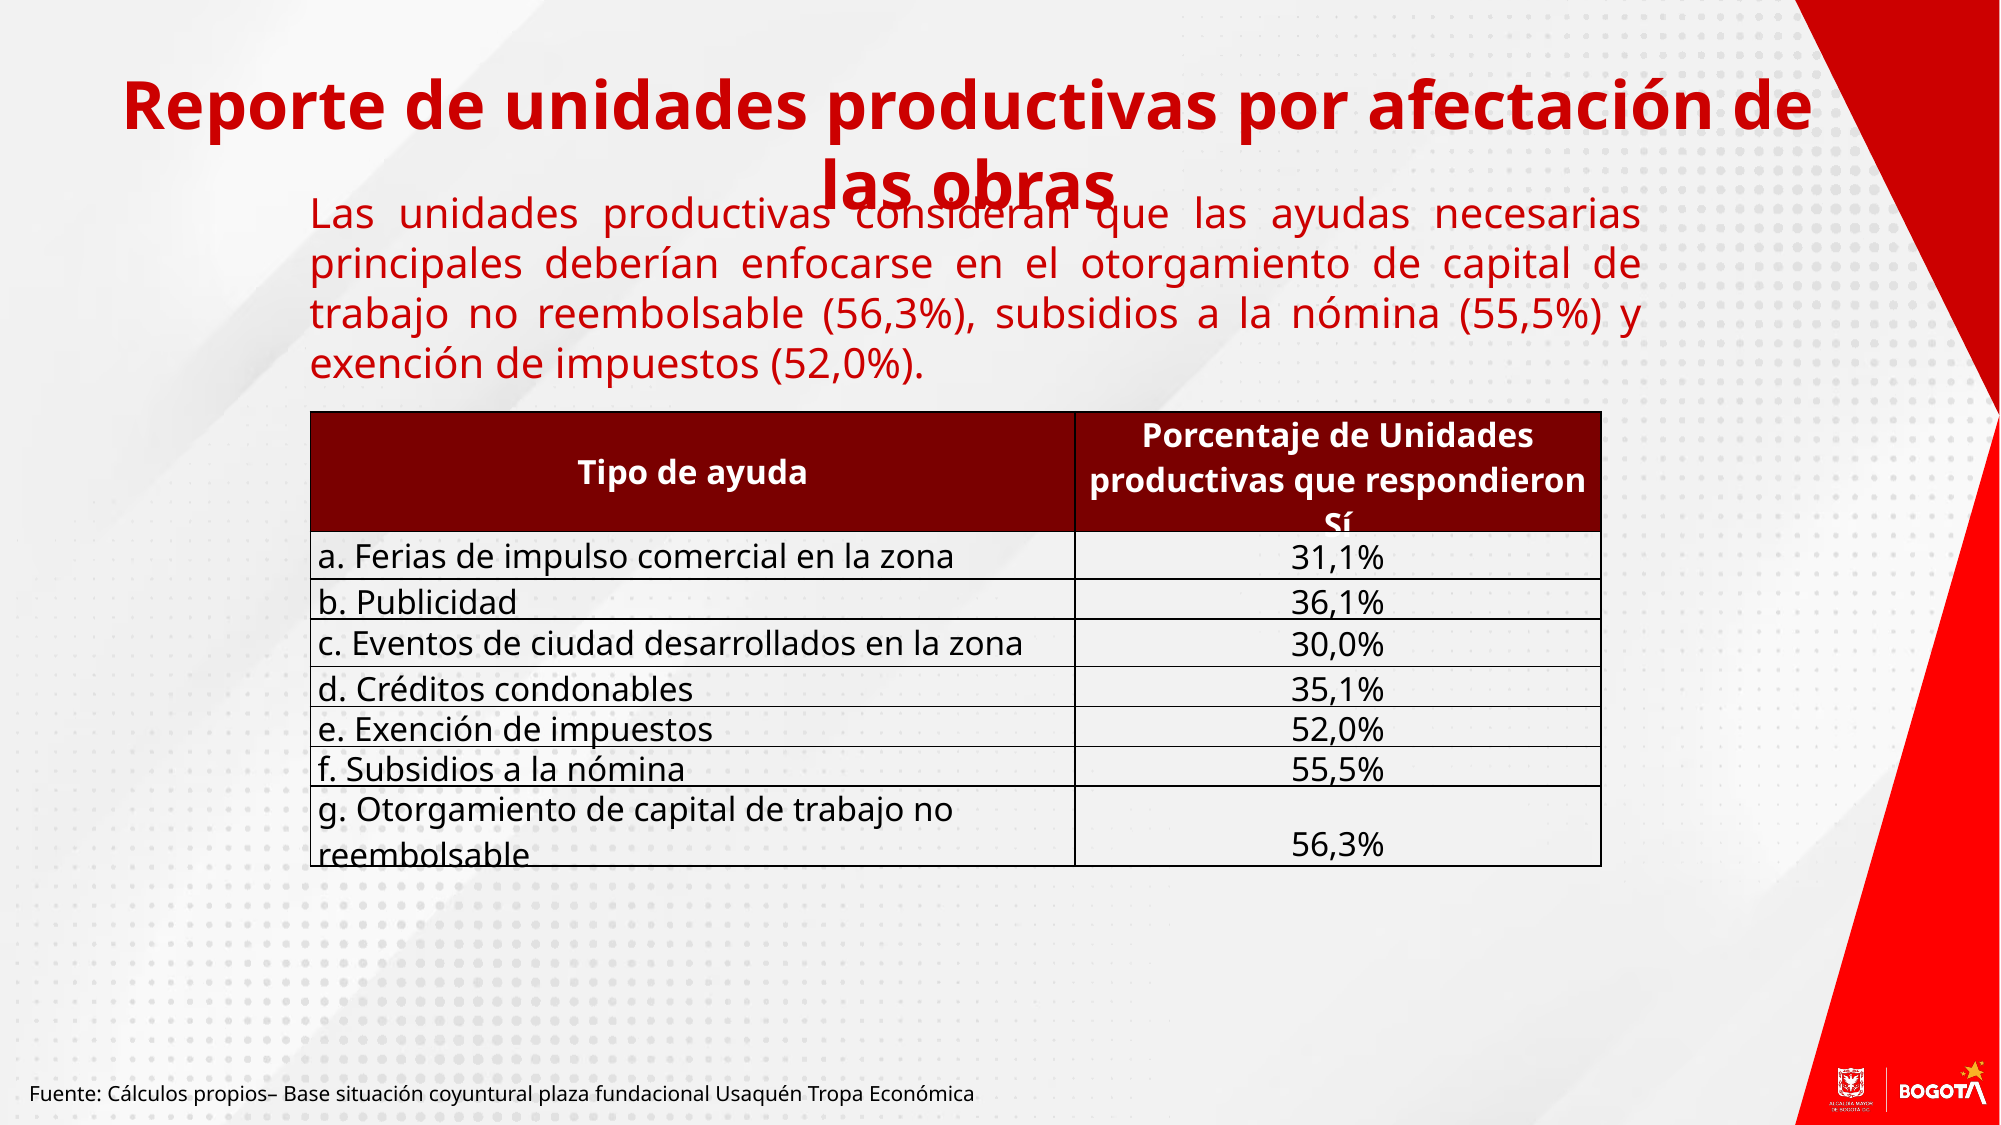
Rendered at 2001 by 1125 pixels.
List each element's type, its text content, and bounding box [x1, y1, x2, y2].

table_cell 35,1% [1076, 667, 1600, 706]
table_header Tipo de ayuda [311, 413, 1074, 531]
table_cell g. Otorgamiento de capital de trabajo no reembolsable [311, 787, 1074, 865]
picture [0, 0, 1999, 1125]
text_box Fuente: Cálculos propios– Base situación coyuntural plaza fundacional Usaquén Tropa Económica [14, 1072, 1483, 1113]
table_cell 30,0% [1076, 620, 1600, 666]
table_cell 55,5% [1076, 747, 1600, 785]
table_cell 52,0% [1076, 707, 1600, 746]
table_cell d. Créditos condonables [311, 667, 1074, 706]
picture [1829, 1060, 1987, 1112]
table_cell 36,1% [1076, 580, 1600, 618]
table_cell b. Publicidad [311, 580, 1074, 618]
table_cell 31,1% [1076, 532, 1600, 578]
table_cell c. Eventos de ciudad desarrollados en la zona [311, 620, 1074, 666]
text_box Reporte de unidades productivas por afectación de las obras [74, 55, 1863, 273]
table_cell 56,3% [1076, 787, 1600, 865]
table_cell e. Exención de impuestos [311, 707, 1074, 746]
table_cell f. Subsidios a la nómina [311, 747, 1074, 785]
text_box Las unidades productivas consideran que las ayudas necesarias principales deberían enfocarse en el otorgamiento de capital de trabajo no reembolsable (56,3%), subsidios a la nómina (55,5%) y exención de impuestos (52,0%). [294, 273, 1658, 394]
table_header Porcentaje de Unidades productivas que respondieron Sí [1076, 413, 1600, 531]
table_cell a. Ferias de impulso comercial en la zona [311, 532, 1074, 578]
